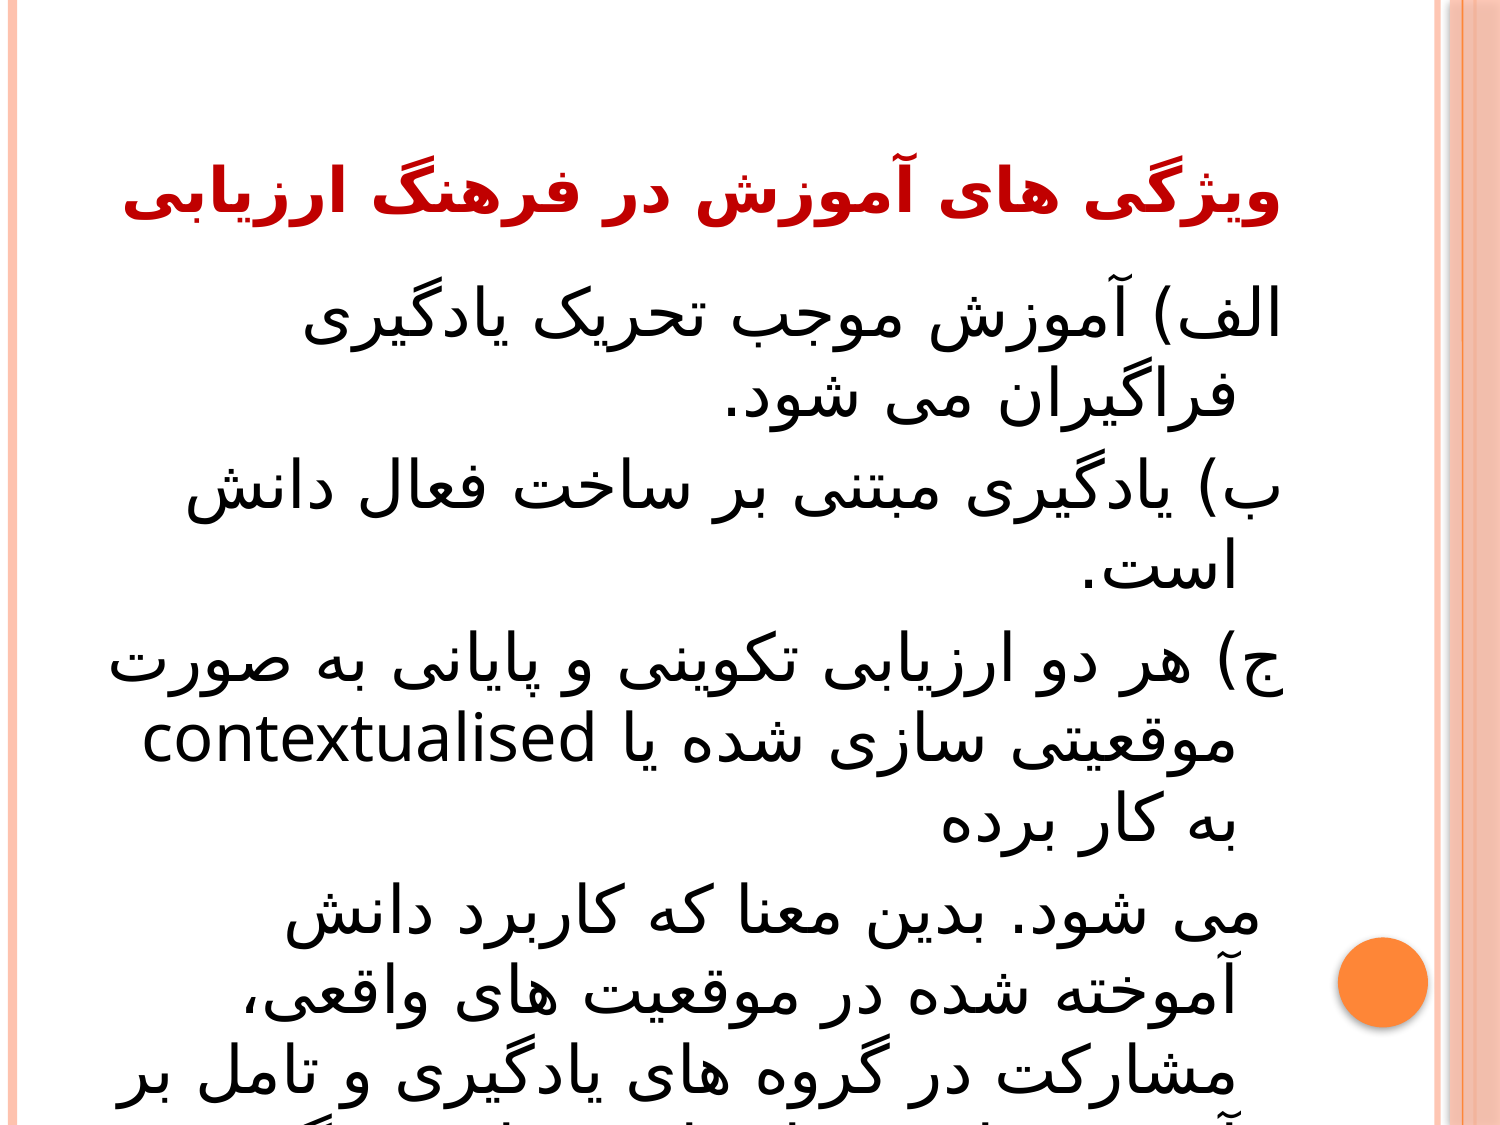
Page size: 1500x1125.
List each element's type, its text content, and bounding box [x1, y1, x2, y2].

title ویژگی های آموزش در فرهنگ ارزیابی [75, 45, 1300, 233]
list الف) آموزش موجب تحریک یادگیری فراگیران می شود. ب) یادگیری مبتنی بر ساخت فعال دانش است. ج) هر دو ارزیابی تکوینی و پایانی به صورت موقعیتی سازی شده یا contextualised به کار برده می شود. بدین معنا که کاربرد دانش آموخته شده در موقعیت های واقعی، مشارکت در گروه های یادگیری و تامل بر آموخته ها مورد ارزیابی قرار می گیرد . [75, 262, 1300, 1062]
